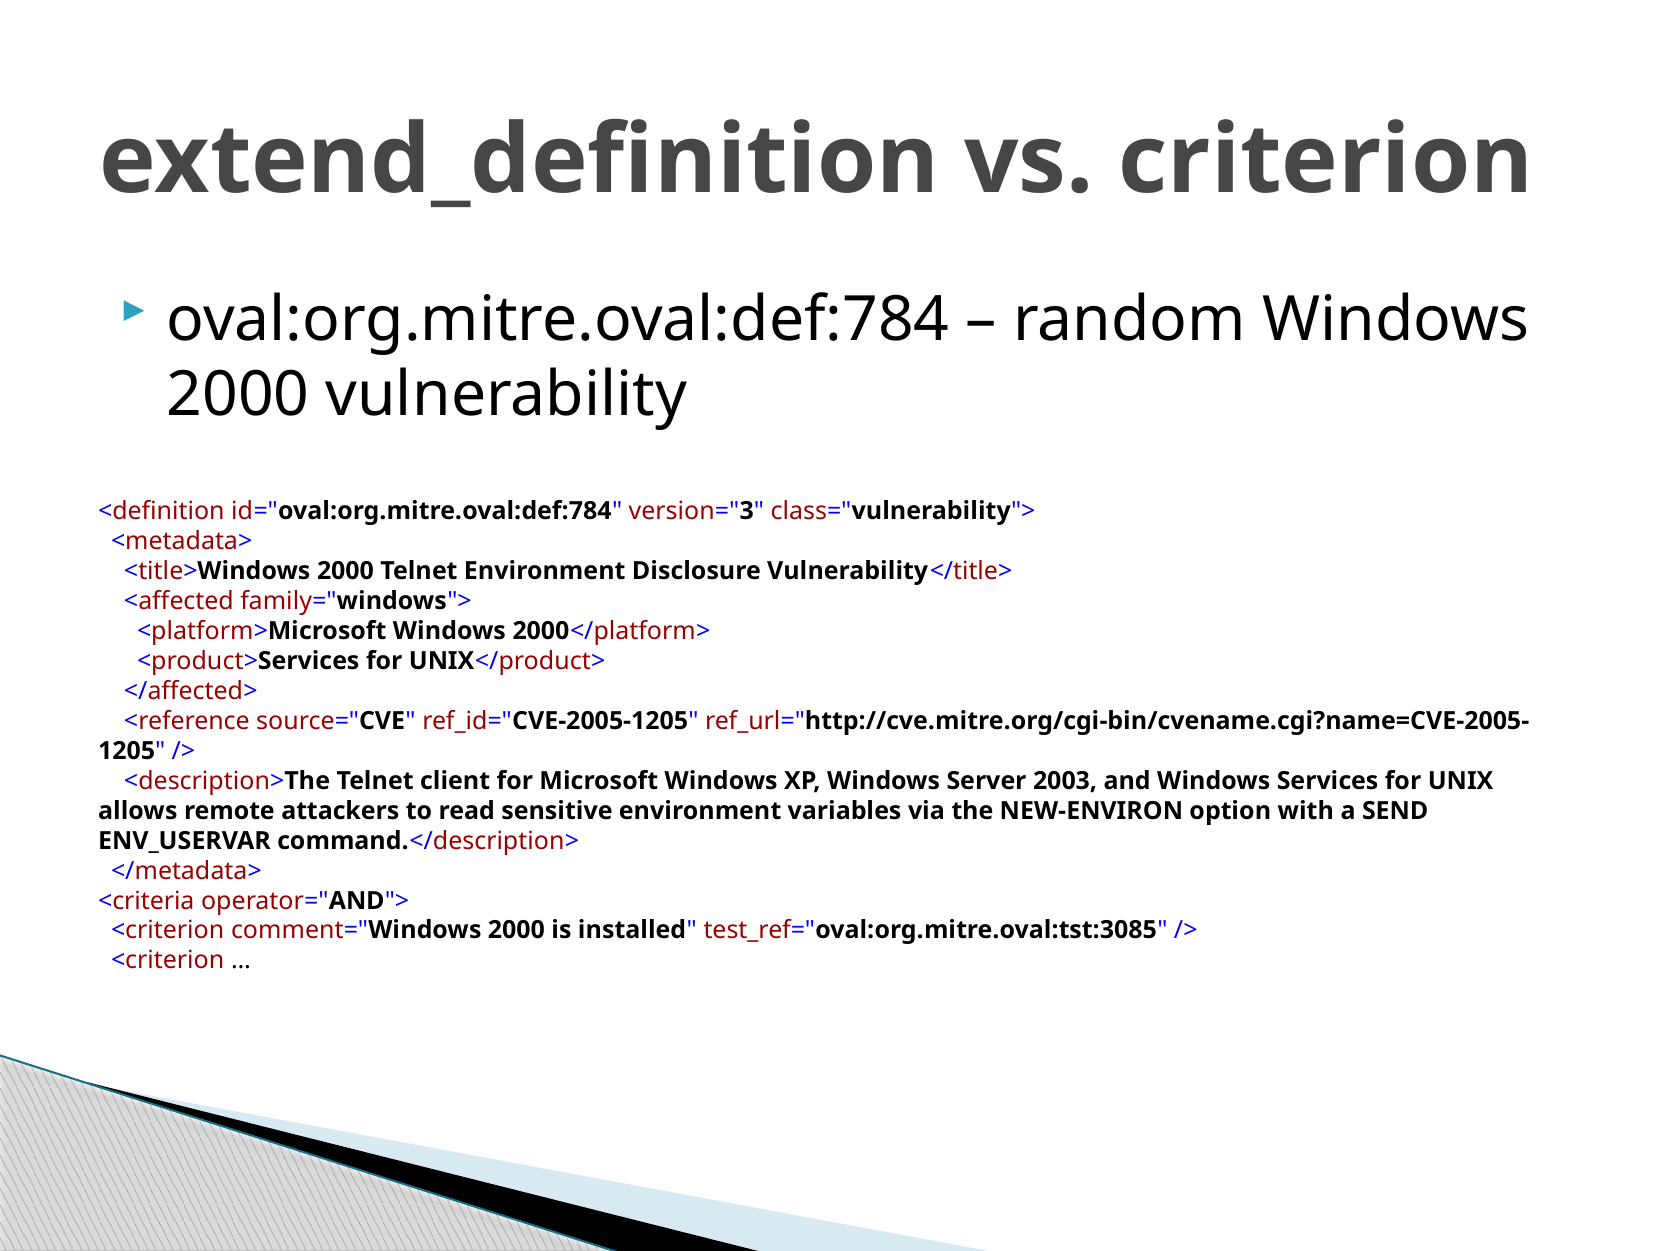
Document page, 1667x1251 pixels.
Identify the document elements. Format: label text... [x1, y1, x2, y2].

title extend_definition vs. criterion [83, 50, 1584, 259]
list oval:org.mitre.oval:def:784 – random Windows 2000 vulnerability [83, 270, 1584, 475]
text_box <definition id="oval:org.mitre.oval:def:784" version="3" class="vulnerability"> <metadata> <title>Windows 2000 Telnet Environment Disclosure Vulnerability</title> <affected family="windows"> <platform>Microsoft Windows 2000</platform> <product>Services for UNIX</product> </affected> <reference source="CVE" ref_id="CVE-2005-1205" ref_url="http://cve.mitre.org/cgi-bin/cvename.cgi?name=CVE-2005-1205" /> <description>The Telnet client for Microsoft Windows XP, Windows Server 2003, and Windows Services for UNIX allows remote attackers to read sensitive environment variables via the NEW-ENVIRON option with a SEND ENV_USERVAR command.</description> </metadata> <criteria operator="AND"> <criterion comment="Windows 2000 is installed" test_ref="oval:org.mitre.oval:tst:3085" /> <criterion … [83, 487, 1584, 1012]
